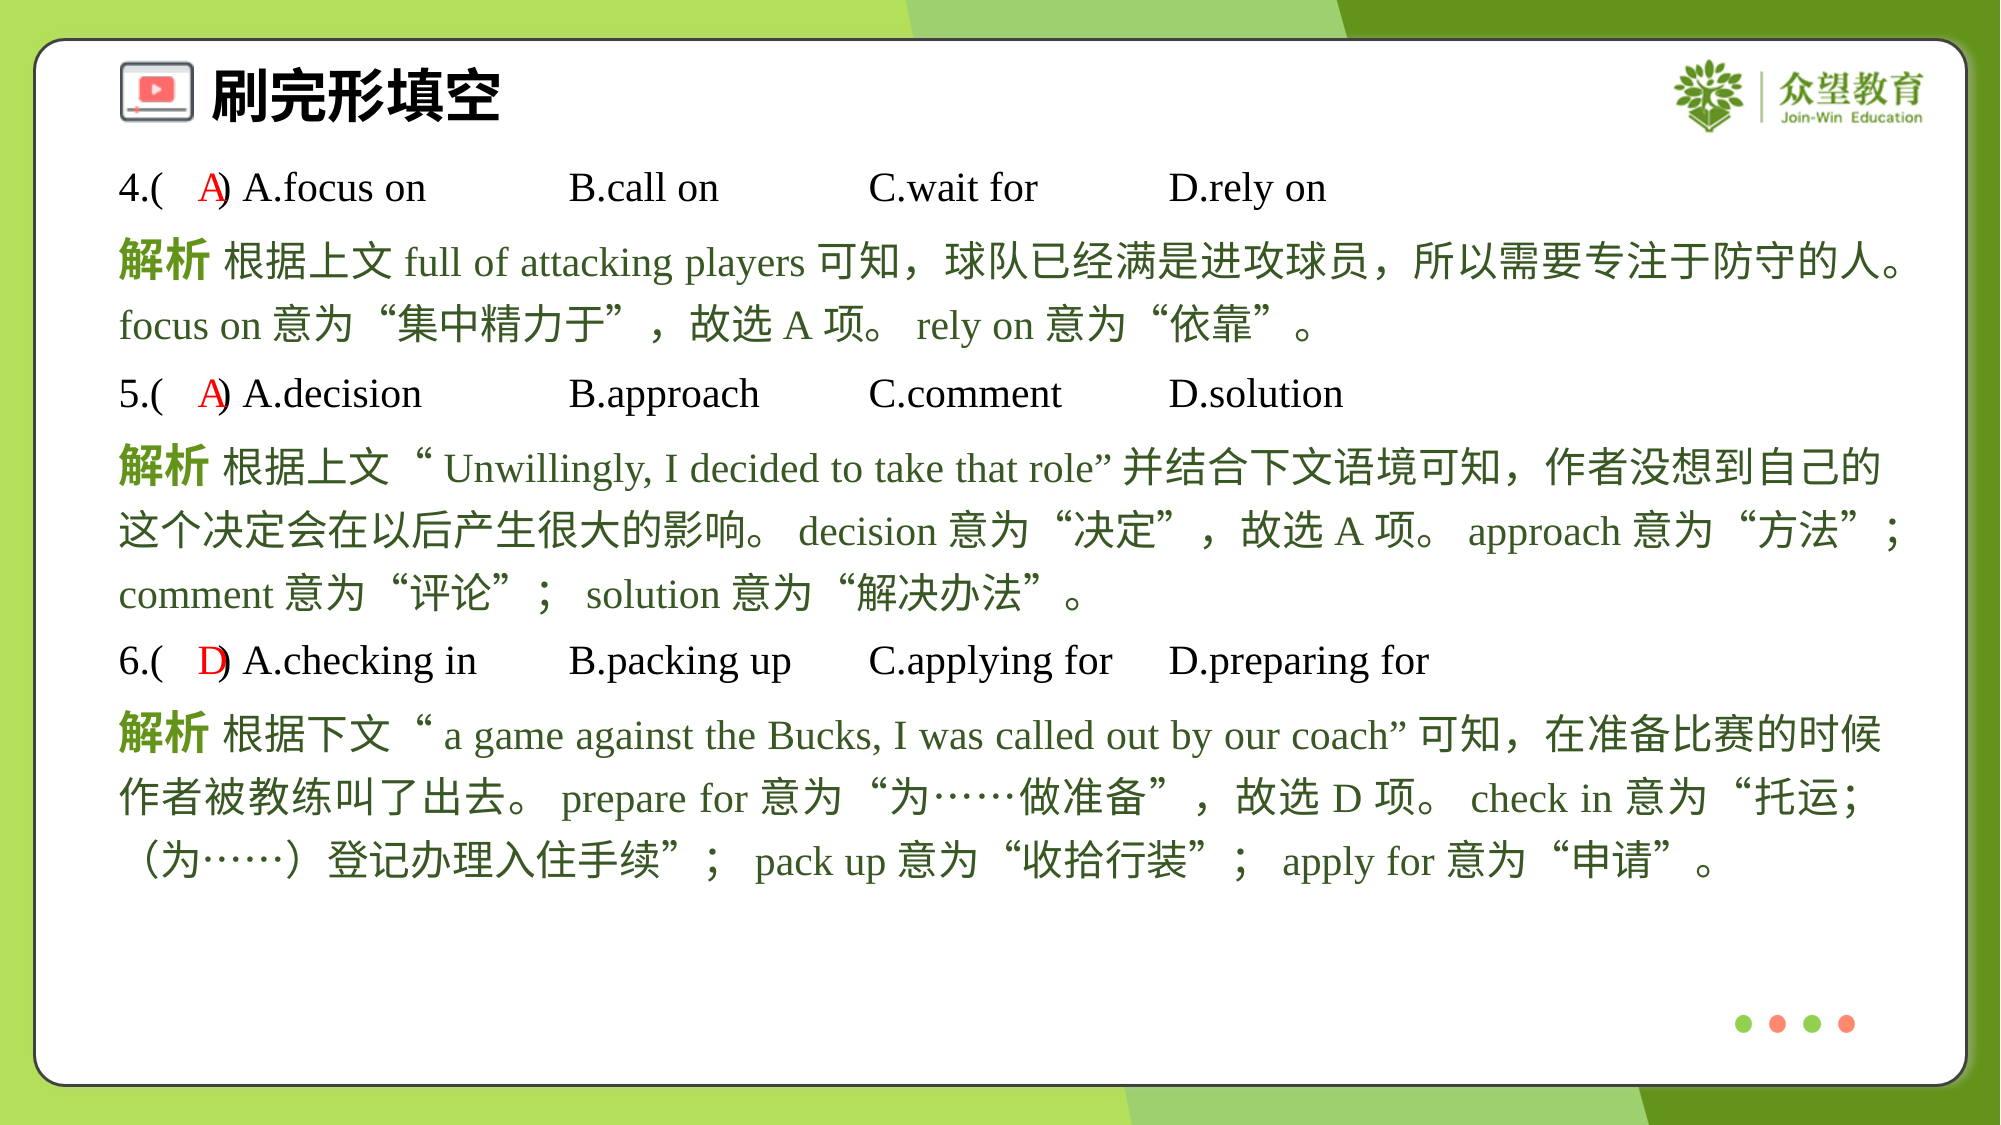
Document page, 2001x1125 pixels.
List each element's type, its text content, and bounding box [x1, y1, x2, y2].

text_box 4.( ) A.focus on B.call on C.wait for D.rely on [243, 146, 1883, 210]
text_box 解析 根据上文full of attacking players可知，球队已经满是进攻球员，所以需要专注于防守的人。focus on意为“集中精力于”，故选A项。rely on意为“依靠”。 [118, 216, 1883, 348]
text_box 6.( ) A.checking in B.packing up C.applying for D.preparing for [243, 619, 1883, 683]
text_box D [182, 619, 243, 683]
text_box 解析 根据下文“a game against the Bucks, I was called out by our coach”可知，在准备比赛的时候作者被教练叫了出去。prepare for意为“为……做准备”，故选D项。check in意为“托运；（为……）登记办理入住手续”；pack up意为“收拾行装”；apply for意为“申请”。 [118, 689, 1883, 884]
text_box 5.( ) A.decision B.approach C.comment D.solution [118, 353, 182, 416]
text_box 6.( ) A.checking in B.packing up C.applying for D.preparing for [118, 619, 182, 683]
text_box 解析 根据上文“Unwillingly, I decided to take that role”并结合下文语境可知，作者没想到自己的这个决定会在以后产生很大的影响。decision意为“决定”，故选A项。approach意为“方法”；comment意为“评论”；solution意为“解决办法”。 [118, 422, 1883, 617]
text_box A [182, 146, 243, 210]
picture [0, 0, 2000, 1125]
text_box A [182, 353, 243, 416]
text_box 4.( ) A.focus on B.call on C.wait for D.rely on [118, 146, 182, 210]
text_box 5.( ) A.decision B.approach C.comment D.solution [243, 353, 1883, 416]
